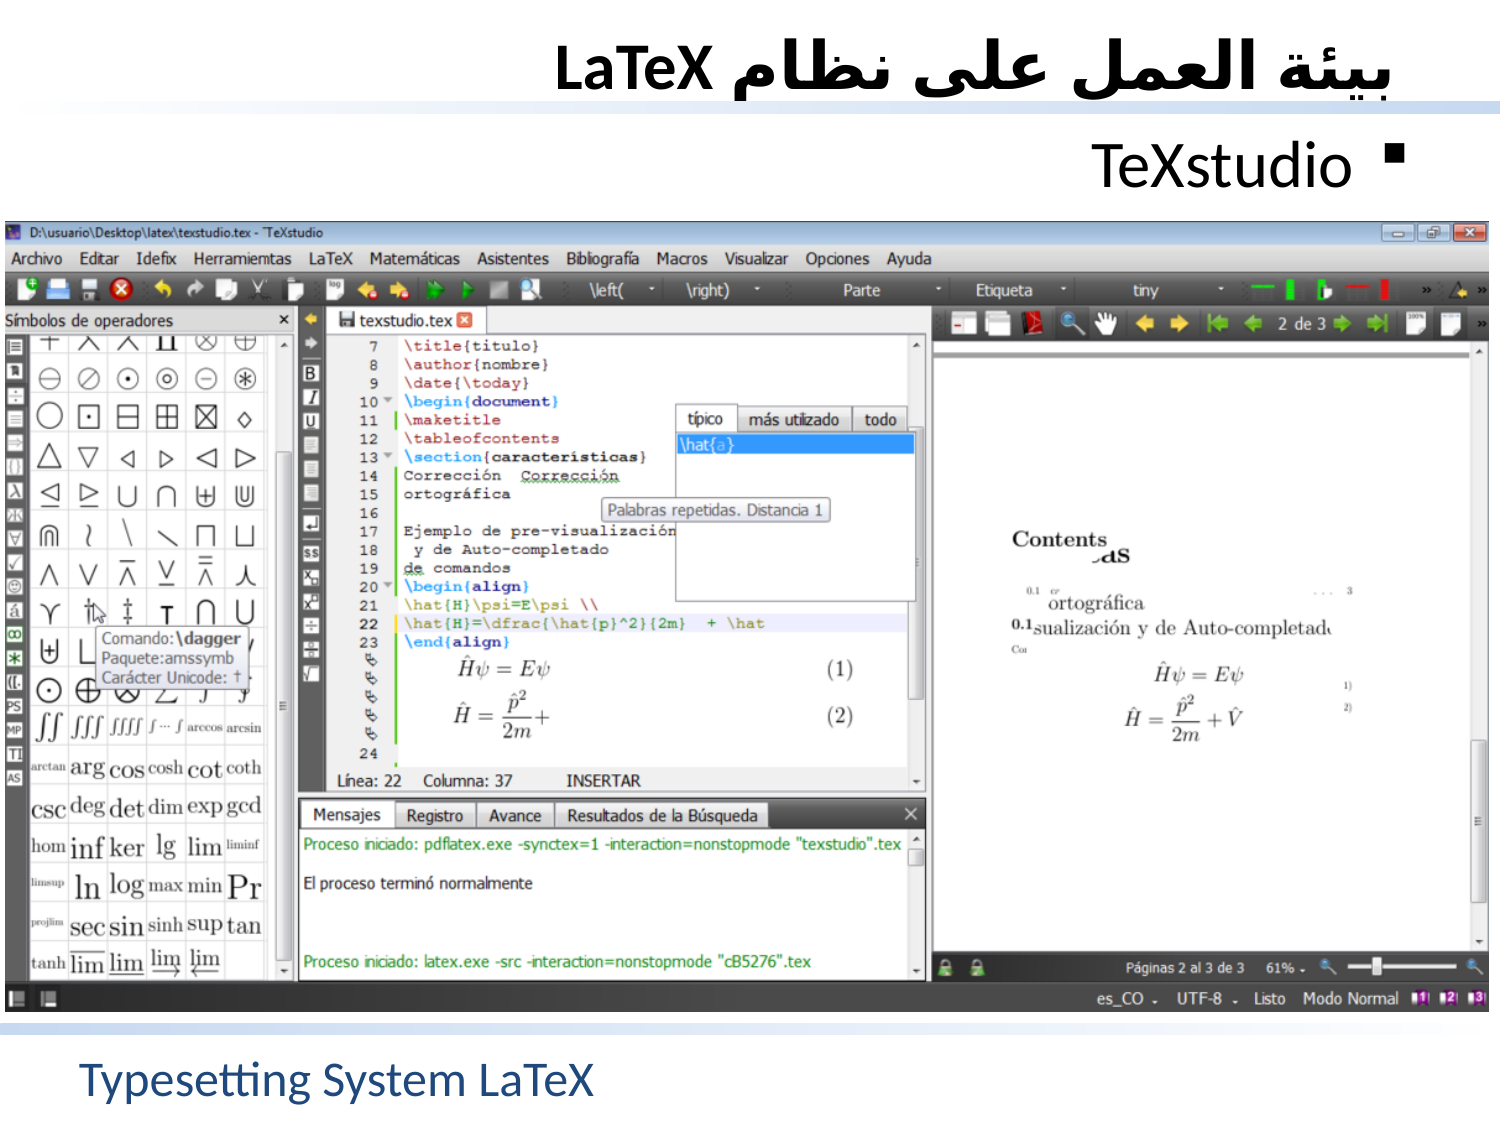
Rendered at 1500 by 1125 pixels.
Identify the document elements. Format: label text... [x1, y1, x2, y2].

picture [5, 221, 1489, 1012]
text_box Typesetting System LaTeX [63, 1037, 1399, 1125]
list TeXstudio [75, 116, 1425, 220]
text_box [0, 1021, 1500, 1037]
title بيئة العمل على نظام LaTeX [76, 0, 1412, 100]
text_box [0, 100, 1500, 116]
